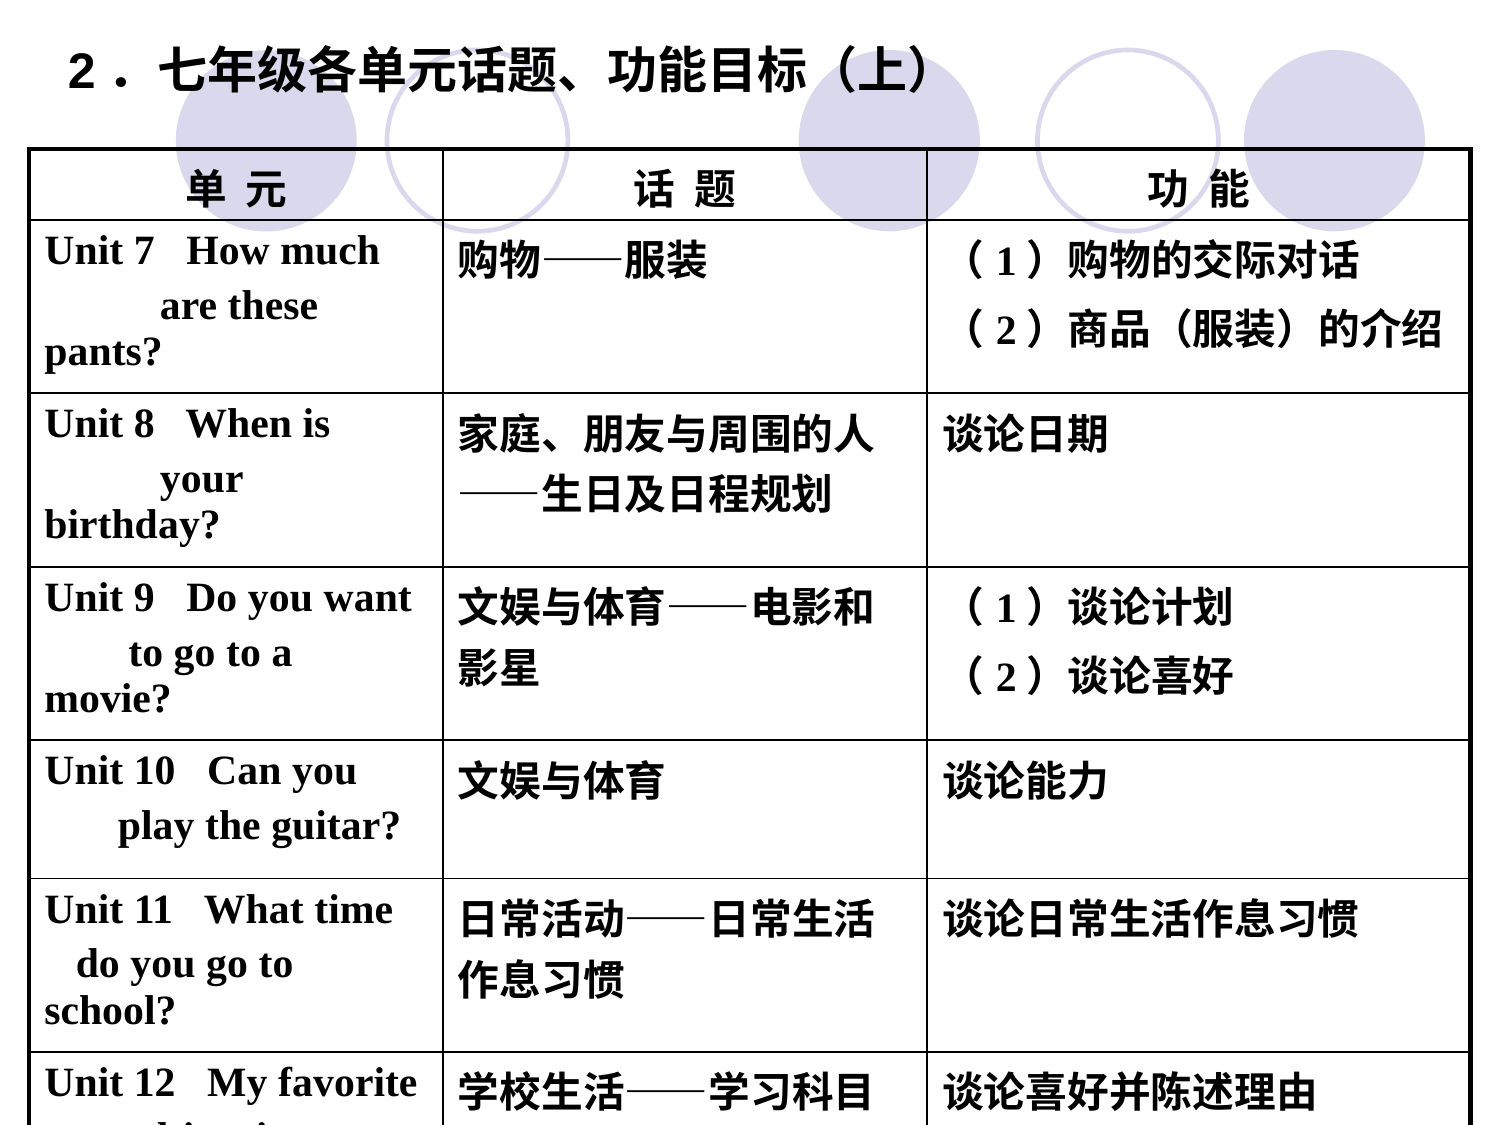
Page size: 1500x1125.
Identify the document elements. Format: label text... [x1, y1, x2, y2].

table_cell Unit 9 Do you want to go to a movie? [31, 568, 442, 739]
table_cell （1）谈论计划 （2）谈论喜好 [928, 568, 1468, 739]
table_cell 日常活动——日常生活作息习惯 [444, 879, 926, 1051]
table_header 单 元 [31, 151, 442, 219]
table_cell Unit 7 How much are these pants? [31, 221, 442, 392]
table_cell Unit 12 My favorite subject is science. [31, 1053, 442, 1125]
table_cell 家庭、朋友与周围的人——生日及日程规划 [444, 394, 926, 566]
table_header 话 题 [444, 151, 926, 219]
table_cell 购物——服装 [444, 221, 926, 392]
table_cell 文娱与体育——电影和影星 [444, 568, 926, 739]
table_cell （1）购物的交际对话 （2）商品（服装）的介绍 [928, 221, 1468, 392]
table_cell Unit 11 What time do you go to school? [31, 879, 442, 1051]
table_cell 学校生活——学习科目及科任教师 [444, 1053, 926, 1125]
table_cell 谈论日常生活作息习惯 [928, 879, 1468, 1051]
table_cell Unit 10 Can you play the guitar? [31, 741, 442, 878]
table_cell 谈论能力 [928, 741, 1468, 878]
table_cell Unit 8 When is your birthday? [31, 394, 442, 566]
table_cell 谈论喜好并陈述理由 [928, 1053, 1468, 1125]
text_box 2．七年级各单元话题、功能目标（上） [53, 30, 999, 106]
table_cell 文娱与体育 [444, 741, 926, 878]
table_cell 谈论日期 [928, 394, 1468, 566]
table_header 功 能 [928, 151, 1468, 219]
